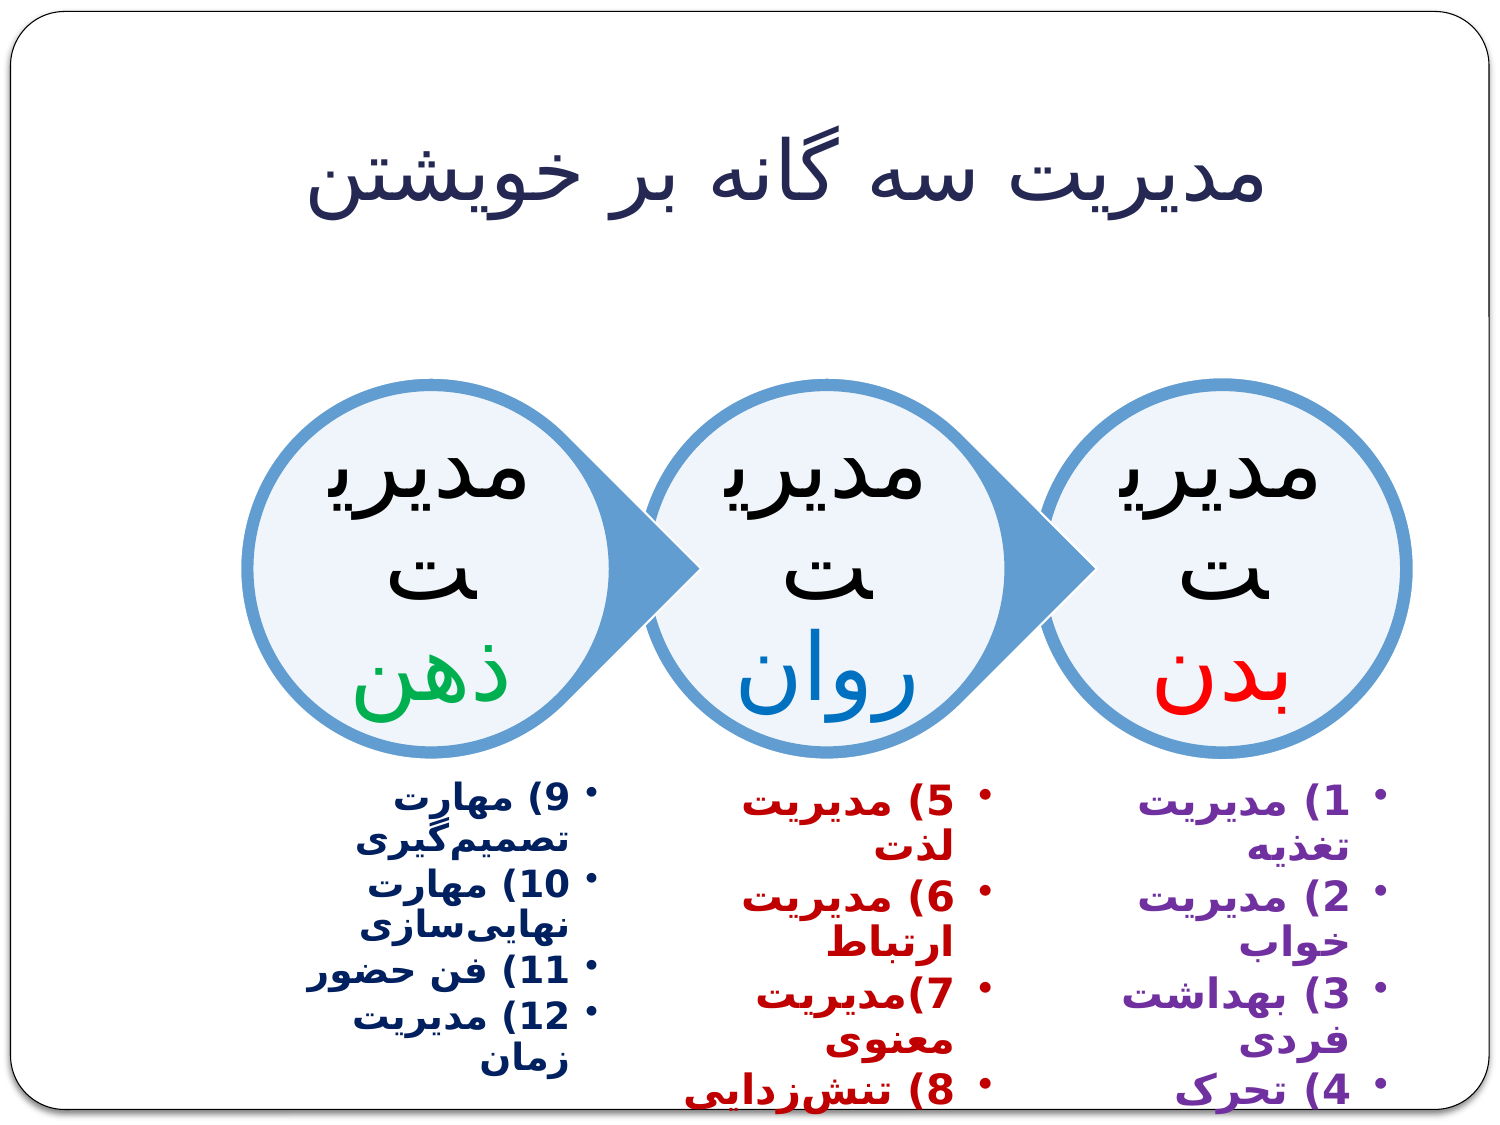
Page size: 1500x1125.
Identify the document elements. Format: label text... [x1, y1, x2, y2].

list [149, 237, 1426, 1038]
title مدیریت سه گانه بر خویشتن [150, 45, 1425, 233]
